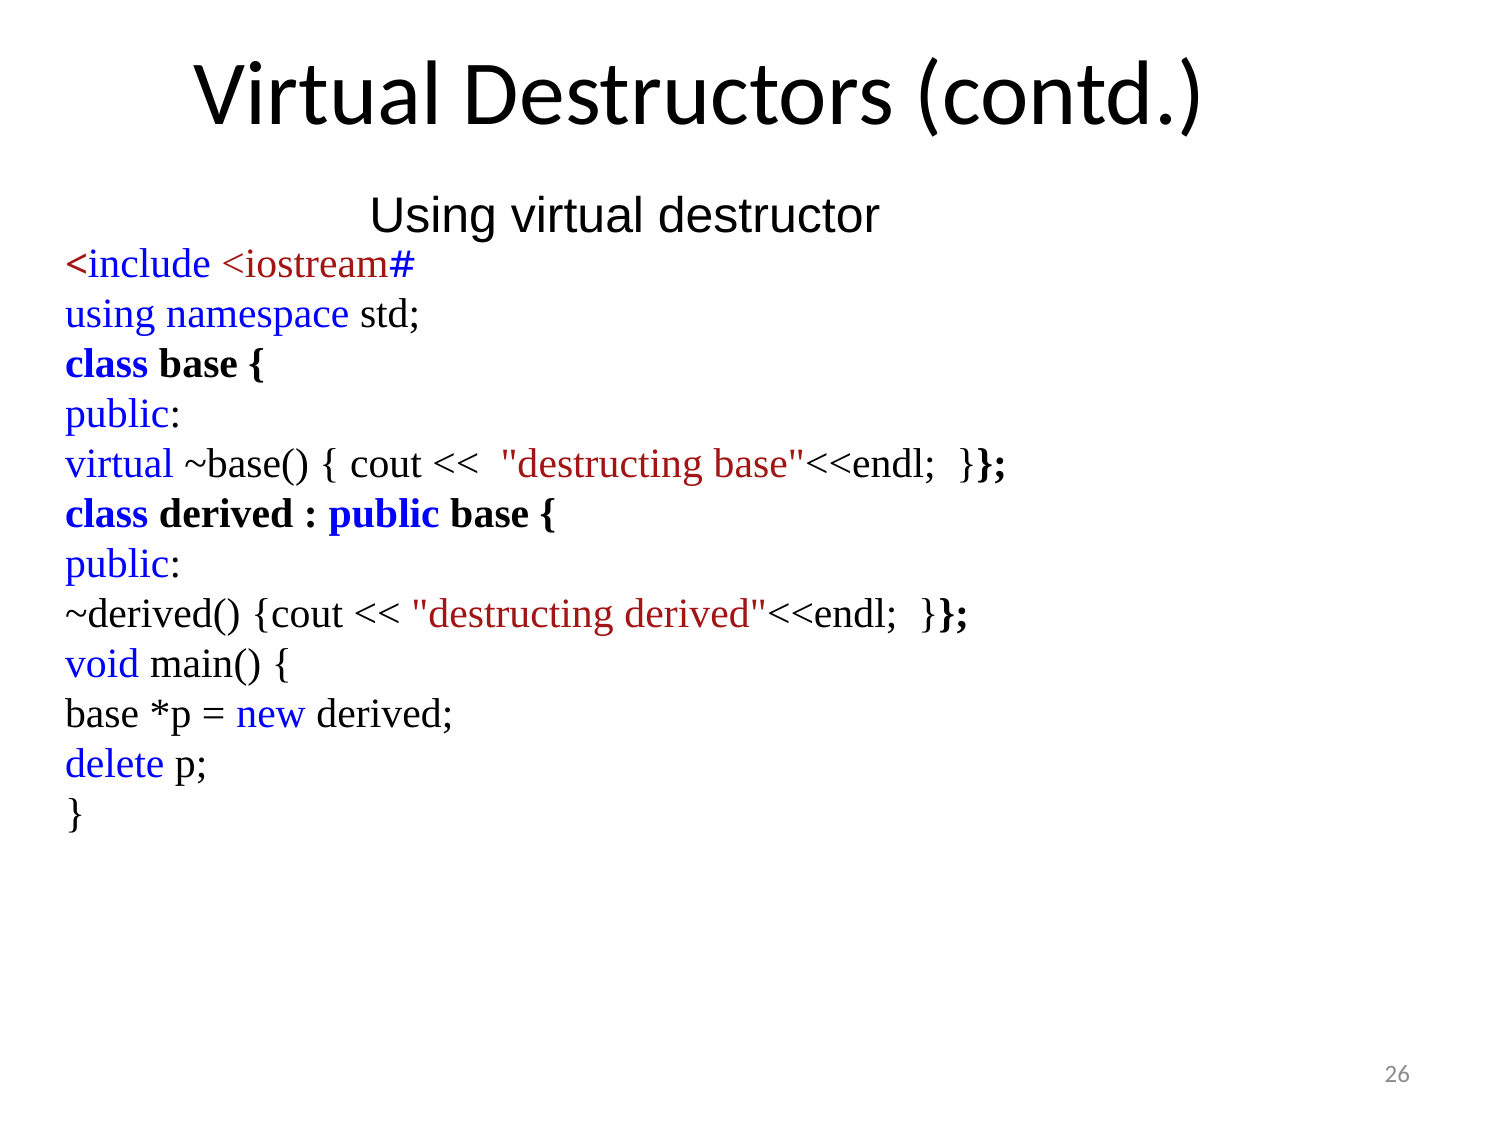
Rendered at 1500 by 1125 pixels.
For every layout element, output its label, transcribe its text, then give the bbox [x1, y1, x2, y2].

text_box Using virtual destructor [350, 174, 900, 228]
slide_number 26 [1074, 1042, 1425, 1103]
text_box #include <iostream> using namespace std; class base { public: virtual ~base() { cout << "destructing base"<<endl; }}; class derived : public base { public: ~derived() {cout << "destructing derived"<<endl; }}; void main() { base *p = new derived; delete p; } [49, 228, 1463, 964]
title Virtual Destructors (contd.) [24, 0, 1375, 175]
